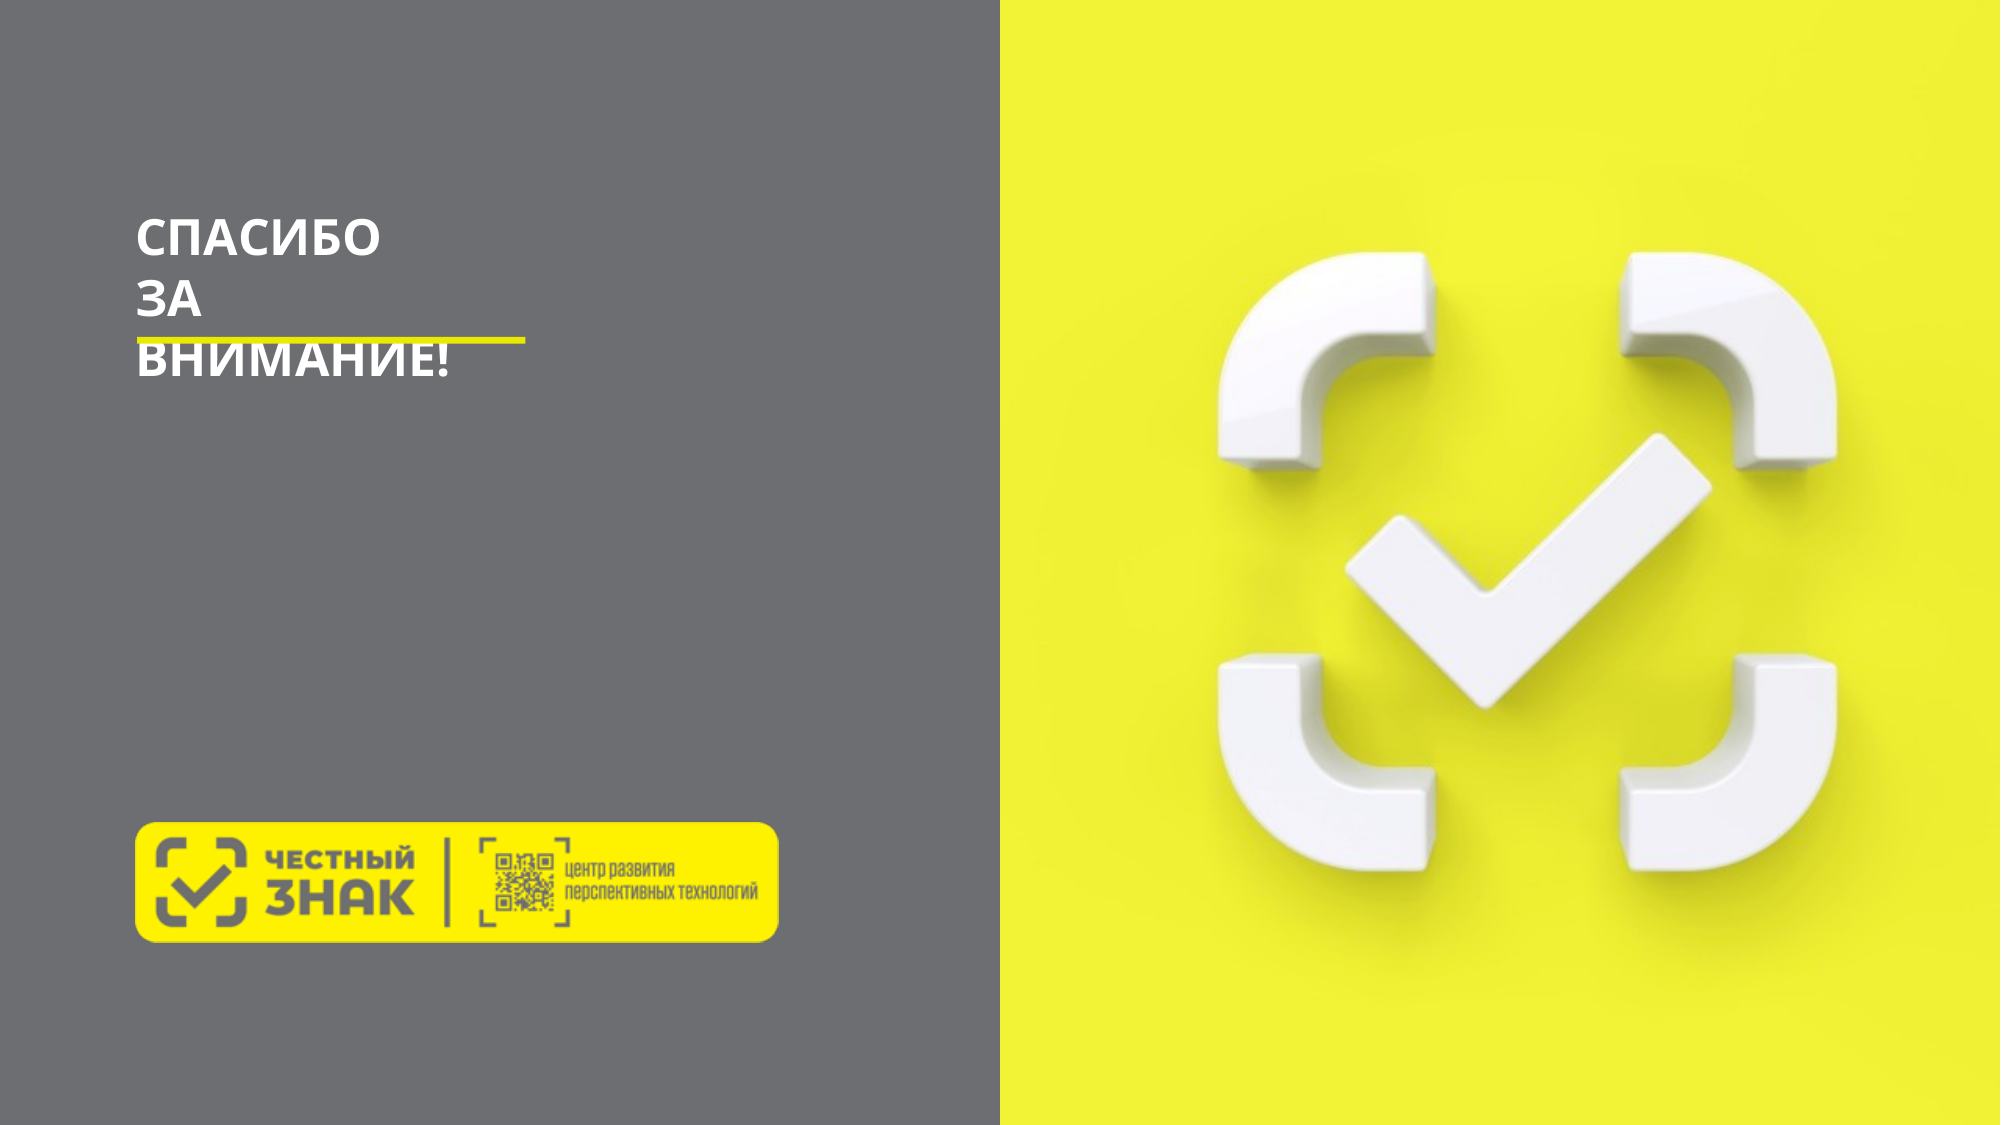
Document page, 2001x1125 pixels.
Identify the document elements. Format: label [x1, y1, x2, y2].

text_box [135, 336, 779, 944]
text_box [0, 0, 2000, 1125]
